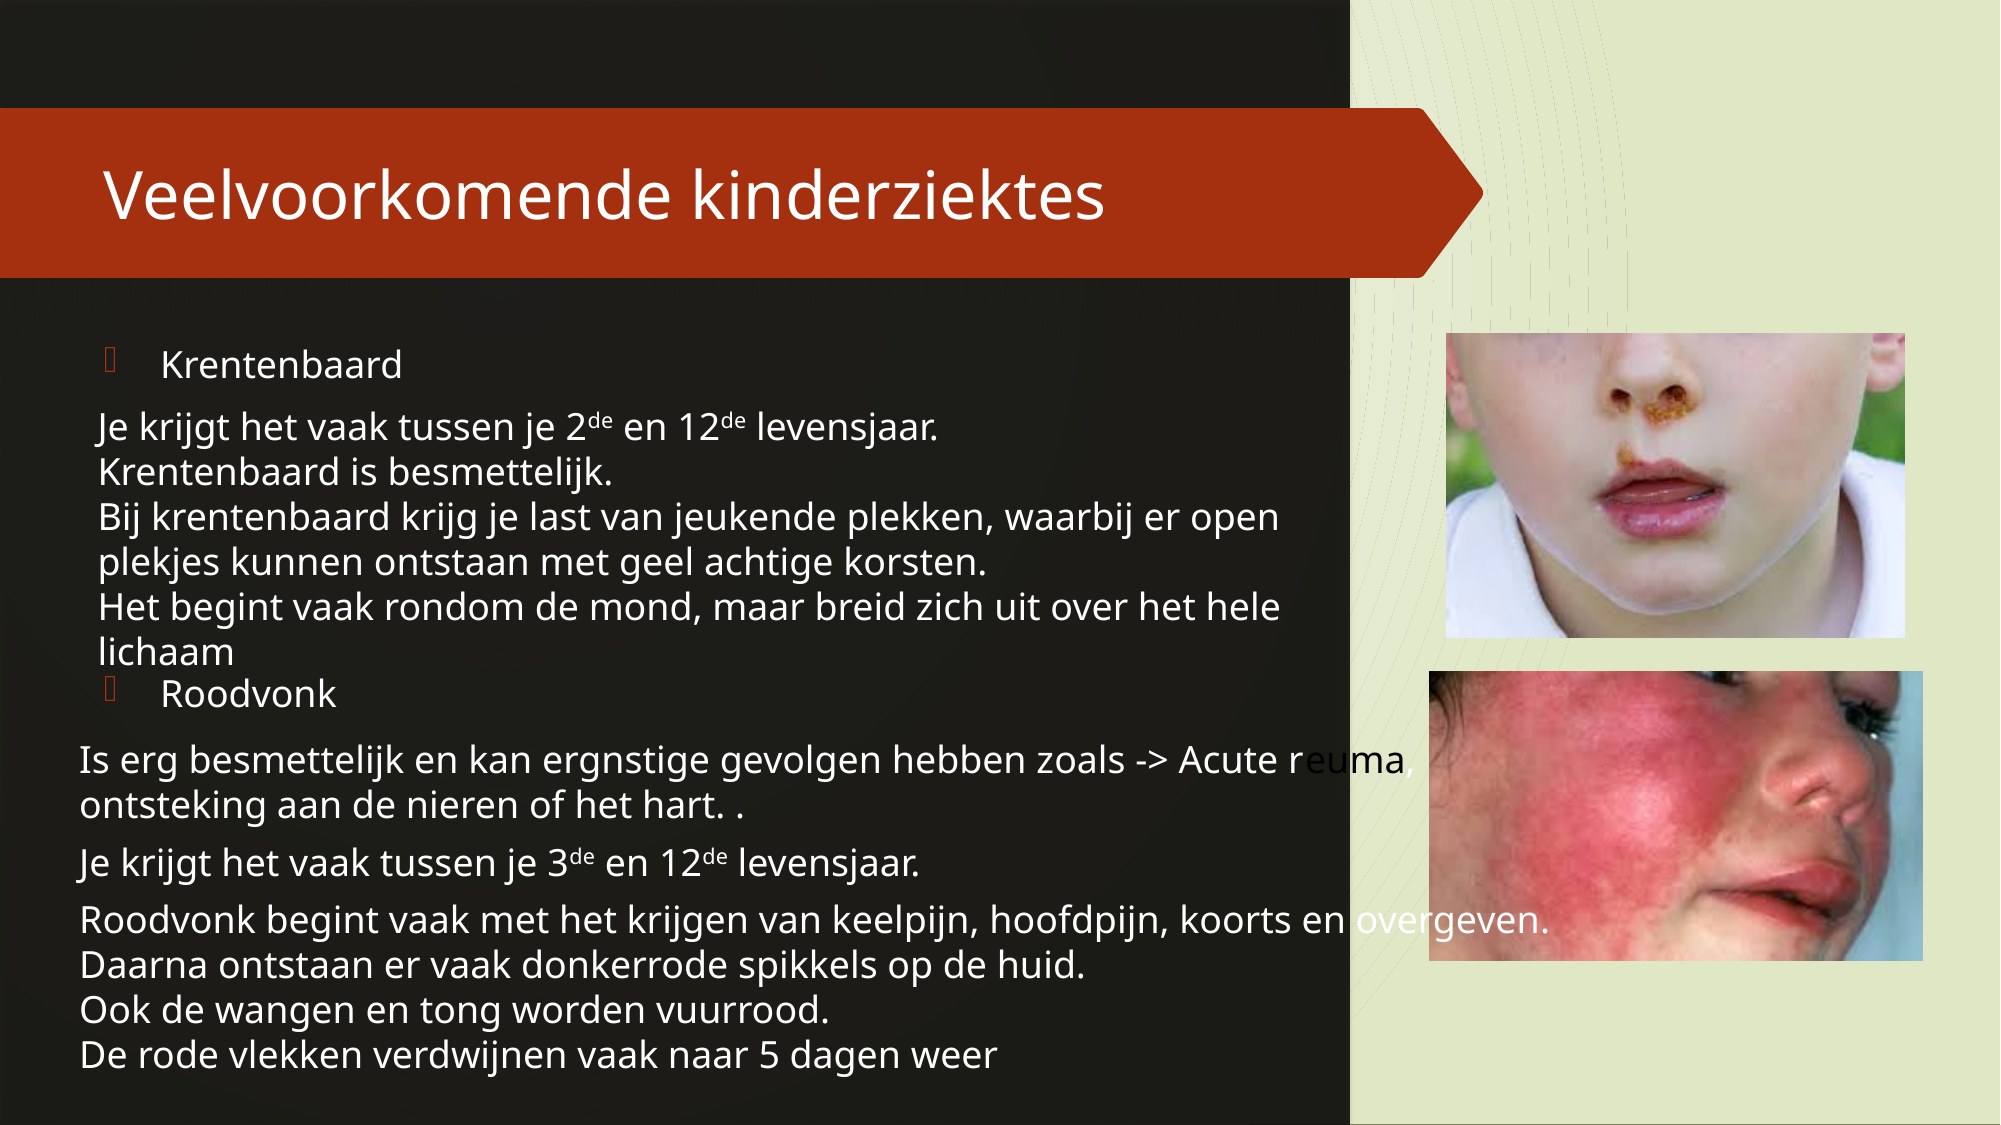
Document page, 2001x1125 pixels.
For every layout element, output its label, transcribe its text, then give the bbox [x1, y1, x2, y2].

text_box Je krijgt het vaak tussen je 2de en 12de levensjaar. Krentenbaard is besmettelijk. Bij krentenbaard krijg je last van jeukende plekken, waarbij er open plekjes kunnen ontstaan met geel achtige korsten. Het begint vaak rondom de mond, maar breid zich uit over het hele lichaam [82, 395, 1417, 726]
list Krentenbaard Roodvonk [88, 333, 1262, 395]
text_box [0, 0, 1351, 108]
text_box [0, 278, 1351, 1125]
text_box [1351, 0, 2000, 1125]
text_box [0, 108, 1484, 278]
picture [1429, 671, 1923, 961]
text_box Is erg besmettelijk en kan ergnstige gevolgen hebben zoals -> Acute reuma, ontsteking aan de nieren of het hart. . Je krijgt het vaak tussen je 3de en 12de levensjaar. Roodvonk begint vaak met het krijgen van keelpijn, hoofdpijn, koorts en overgeven. Daarna ontstaan er vaak donkerrode spikkels op de huid. Ook de wangen en tong worden vuurrood. De rode vlekken verdwijnen vaak naar 5 dagen weer [64, 728, 1584, 1084]
title Veelvoorkomende kinderziektes [88, 129, 1262, 257]
picture [1446, 333, 1905, 639]
